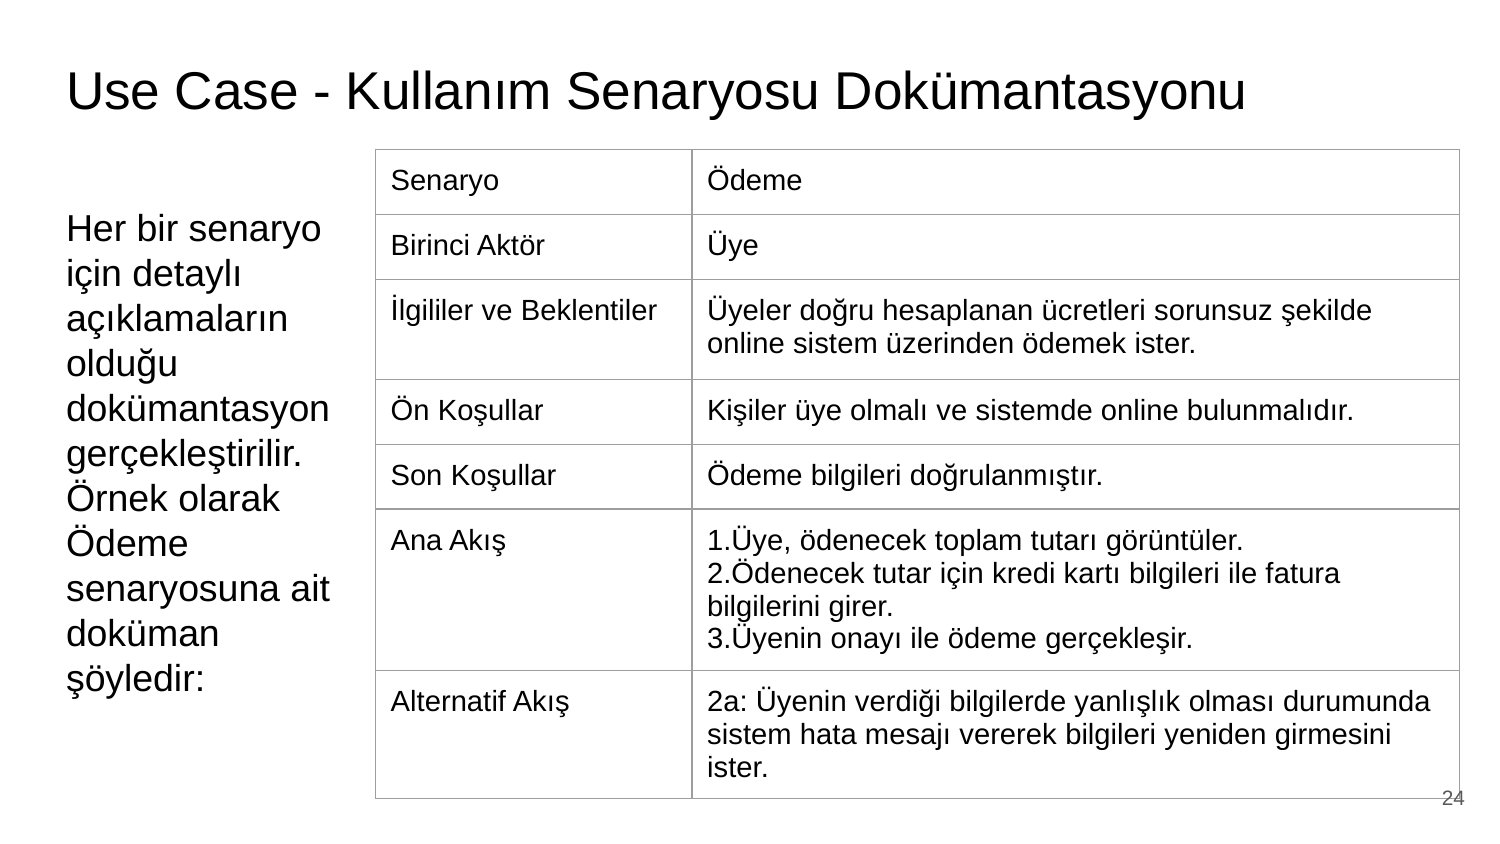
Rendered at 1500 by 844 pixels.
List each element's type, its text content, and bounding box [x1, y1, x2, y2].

title Use Case - Kullanım Senaryosu Dokümantasyonu [51, 41, 1449, 136]
slide_number 24 [1389, 764, 1480, 830]
table_cell 2a: Üyenin verdiği bilgilerde yanlışlık olması durumunda sistem hata mesajı vererek bilgileri yeniden girmesini ister. [693, 671, 1459, 798]
table_cell Ödeme bilgileri doğrulanmıştır. [693, 445, 1459, 508]
table_cell Kişiler üye olmalı ve sistemde online bulunmalıdır. [693, 380, 1459, 444]
table_header Senaryo [376, 150, 691, 214]
table_cell Üye [693, 215, 1459, 279]
table_cell İlgililer ve Beklentiler [376, 280, 691, 379]
table_header Ödeme [693, 150, 1459, 214]
table_cell Alternatif Akış [376, 671, 691, 798]
table_cell Birinci Aktör [376, 215, 691, 279]
table_cell Üyeler doğru hesaplanan ücretleri sorunsuz şekilde online sistem üzerinden ödemek ister. [693, 280, 1459, 379]
table_cell Son Koşullar [376, 445, 691, 508]
table_cell Ana Akış [376, 510, 691, 670]
table_cell Ön Koşullar [376, 380, 691, 444]
table_cell 1.Üye, ödenecek toplam tutarı görüntüler. 2.Ödenecek tutar için kredi kartı bilgileri ile fatura bilgilerini girer. 3.Üyenin onayı ile ödeme gerçekleşir. [693, 510, 1459, 670]
list Her bir senaryo için detaylı açıklamaların olduğu dokümantasyon gerçekleştirilir. Örnek olarak Ödeme senaryosuna ait doküman şöyledir: [51, 189, 375, 750]
